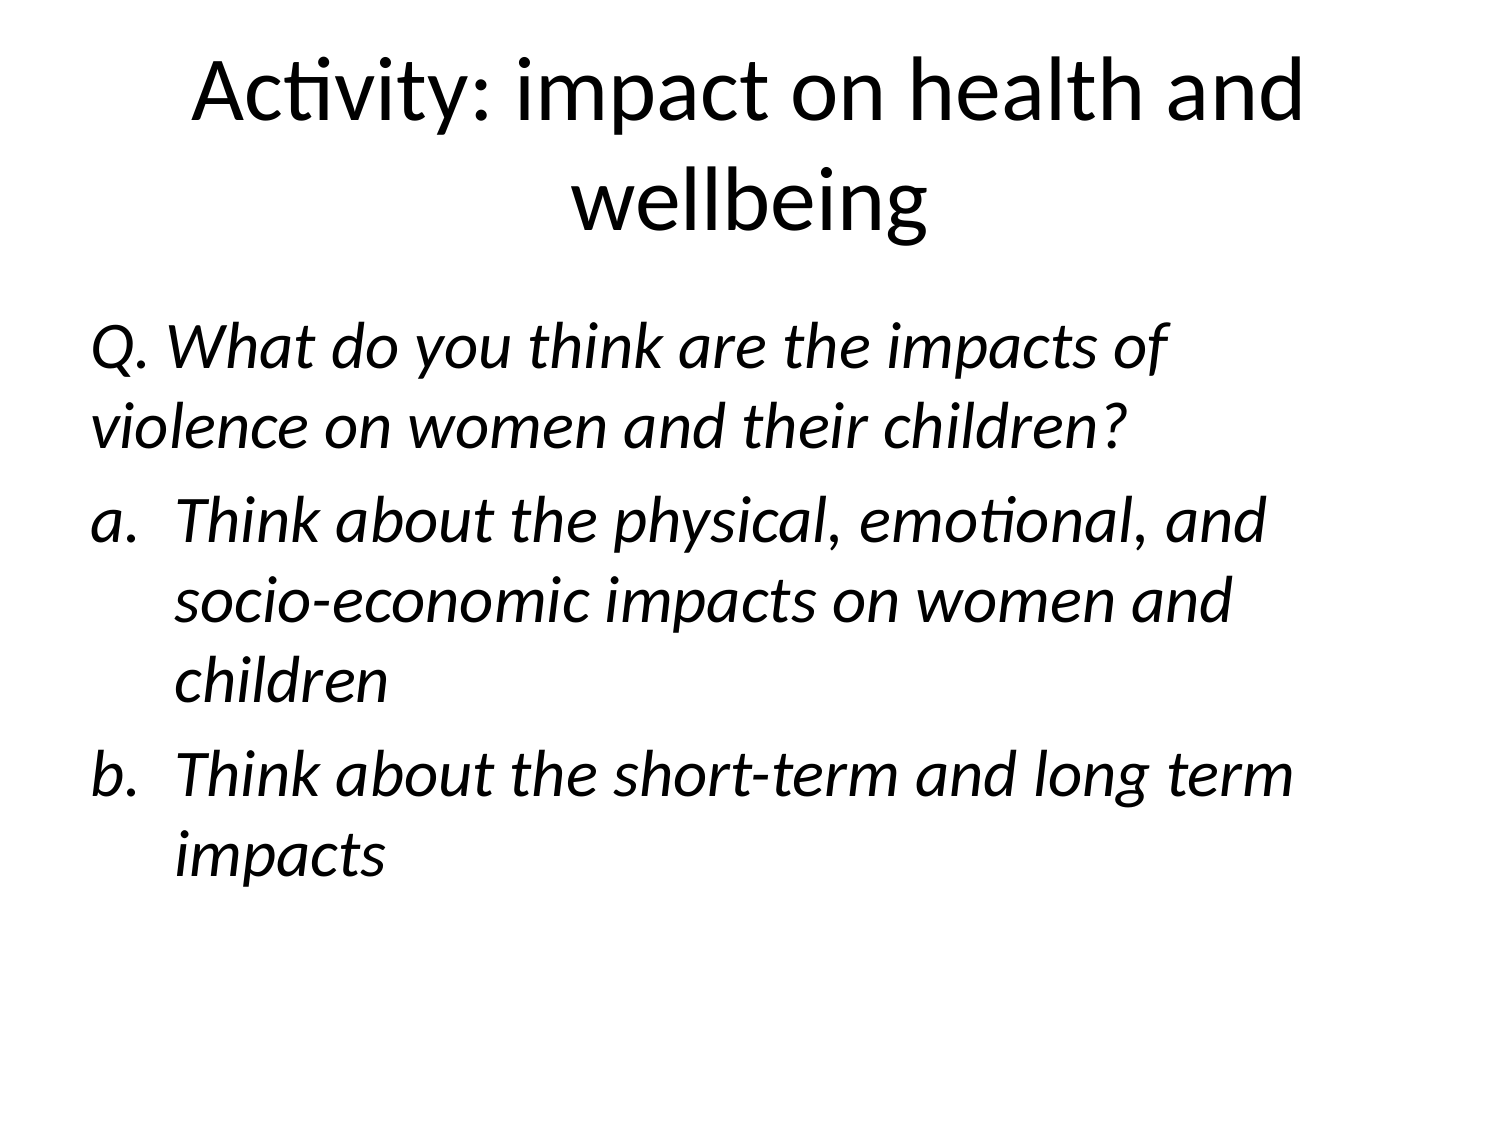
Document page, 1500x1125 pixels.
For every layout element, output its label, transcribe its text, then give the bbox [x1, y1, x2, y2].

list Q. What do you think are the impacts of violence on women and their children? Think about the physical, emotional, and socio-economic impacts on women and children Think about the short-term and long term impacts [75, 294, 1387, 978]
title Activity: impact on health and wellbeing [75, 45, 1425, 233]
